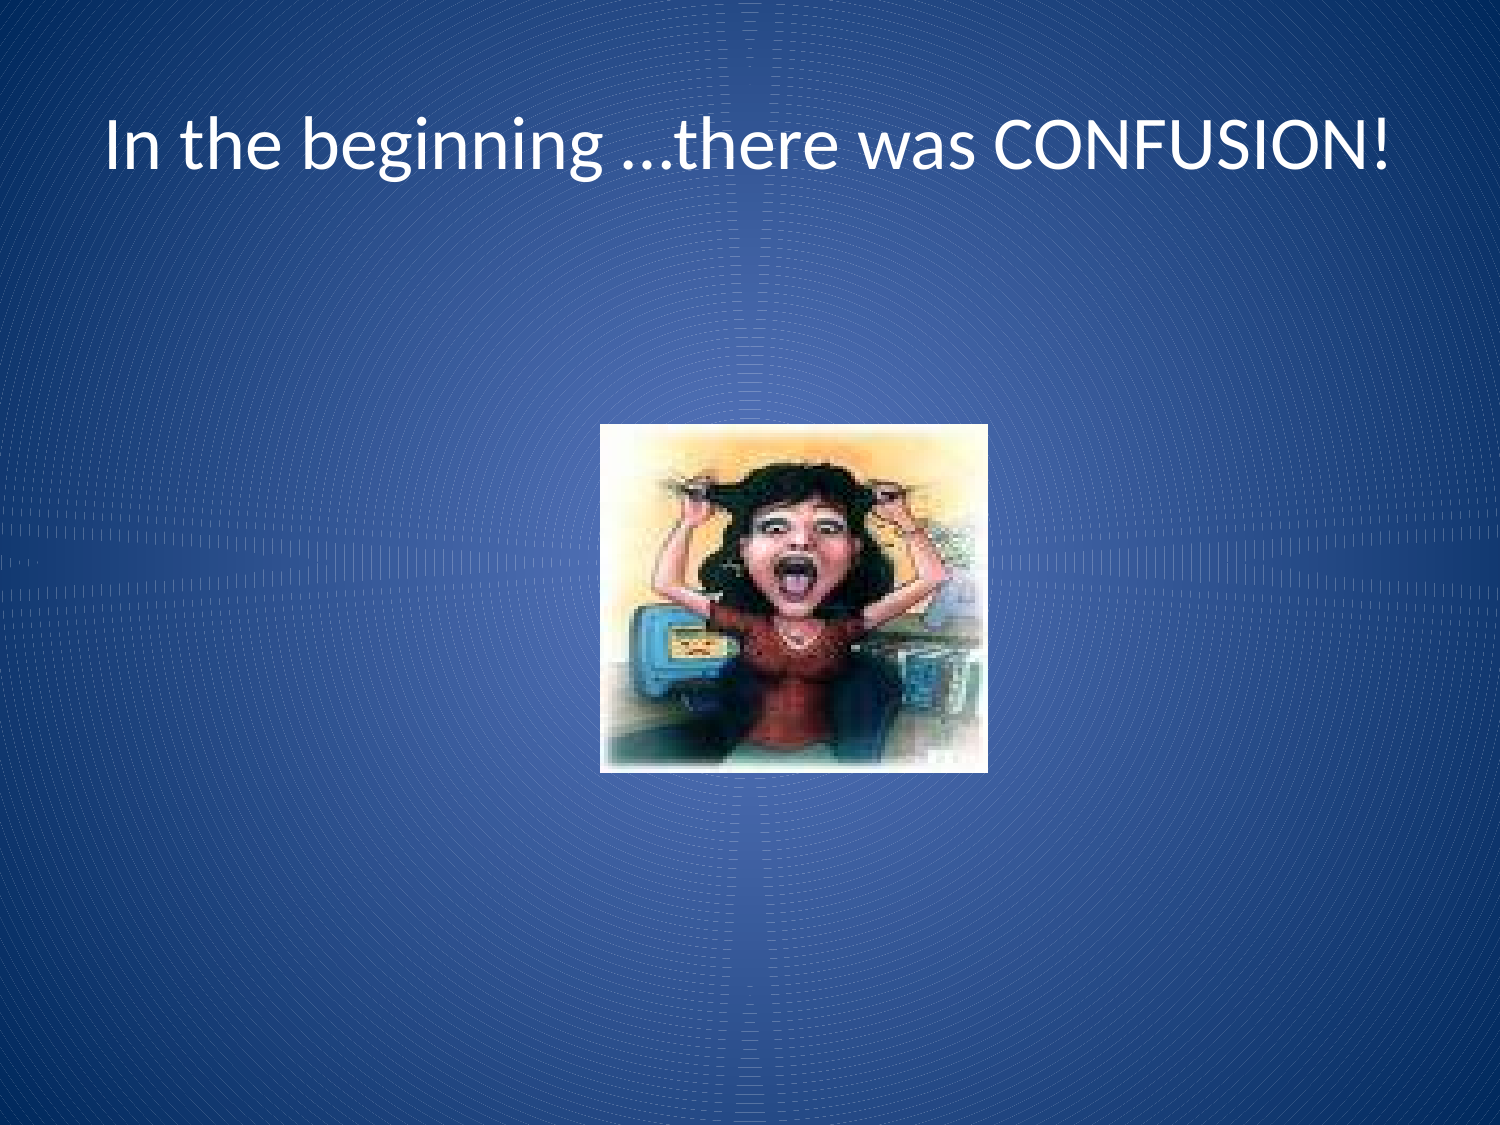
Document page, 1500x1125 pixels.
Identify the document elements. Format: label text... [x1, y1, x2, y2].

title In the beginning …there was CONFUSION! [75, 45, 1425, 233]
picture [599, 424, 988, 774]
